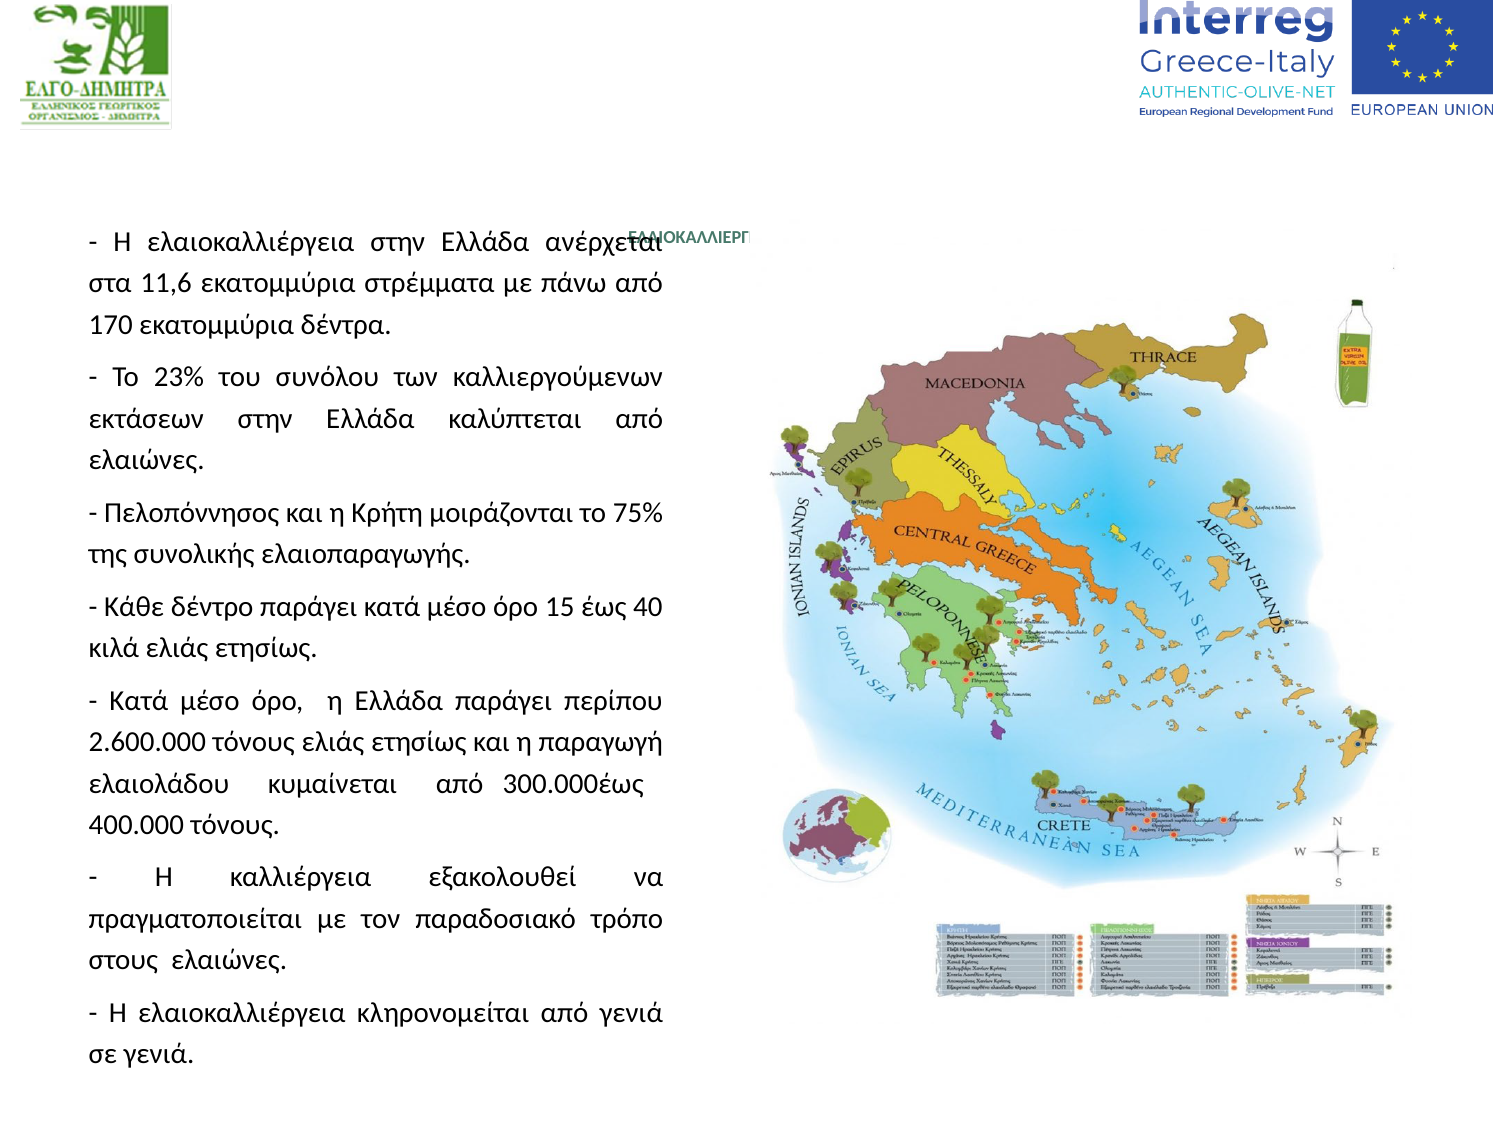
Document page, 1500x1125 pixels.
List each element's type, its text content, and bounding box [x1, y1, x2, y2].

picture [1139, 0, 1494, 118]
title ΕΛΑΙΟΚΑΛΛΙΕΡΓΕΙΑ ΣΤΗΝ ΕΛΛΑΔΑ [29, 117, 1466, 445]
list - Η ελαιοκαλλιέργεια στην Ελλάδα ανέρχεται στα 11,6 εκατομμύρια στρέμματα με πάνω από 170 εκατομμύρια δέντρα. - Το 23% του συνόλου των καλλιεργούμενων εκτάσεων στην Ελλάδα καλύπτεται από ελαιώνες. - Πελοπόννησος και η Κρήτη μοιράζονται το 75% της συνολικής ελαιοπαραγωγής. - Κάθε δέντρο παράγει κατά μέσο όρο 15 έως 40 κιλά ελιάς ετησίως. - Κατά μέσο όρο, η Ελλάδα παράγει περίπου 2.600.000 τόνους ελιάς ετησίως και η παραγωγή ελαιολάδου κυμαίνεται από 300.000έως 400.000 τόνους. - Η καλλιέργεια εξακολουθεί να πραγματοποιείται με τον παραδοσιακό τρόπο στους ελαιώνες. - Η ελαιοκαλλιέργεια κληρονομείται από γενιά σε γενιά. [73, 208, 680, 1083]
picture [749, 219, 1412, 1024]
picture [19, 4, 172, 131]
text_box [0, 940, 278, 988]
